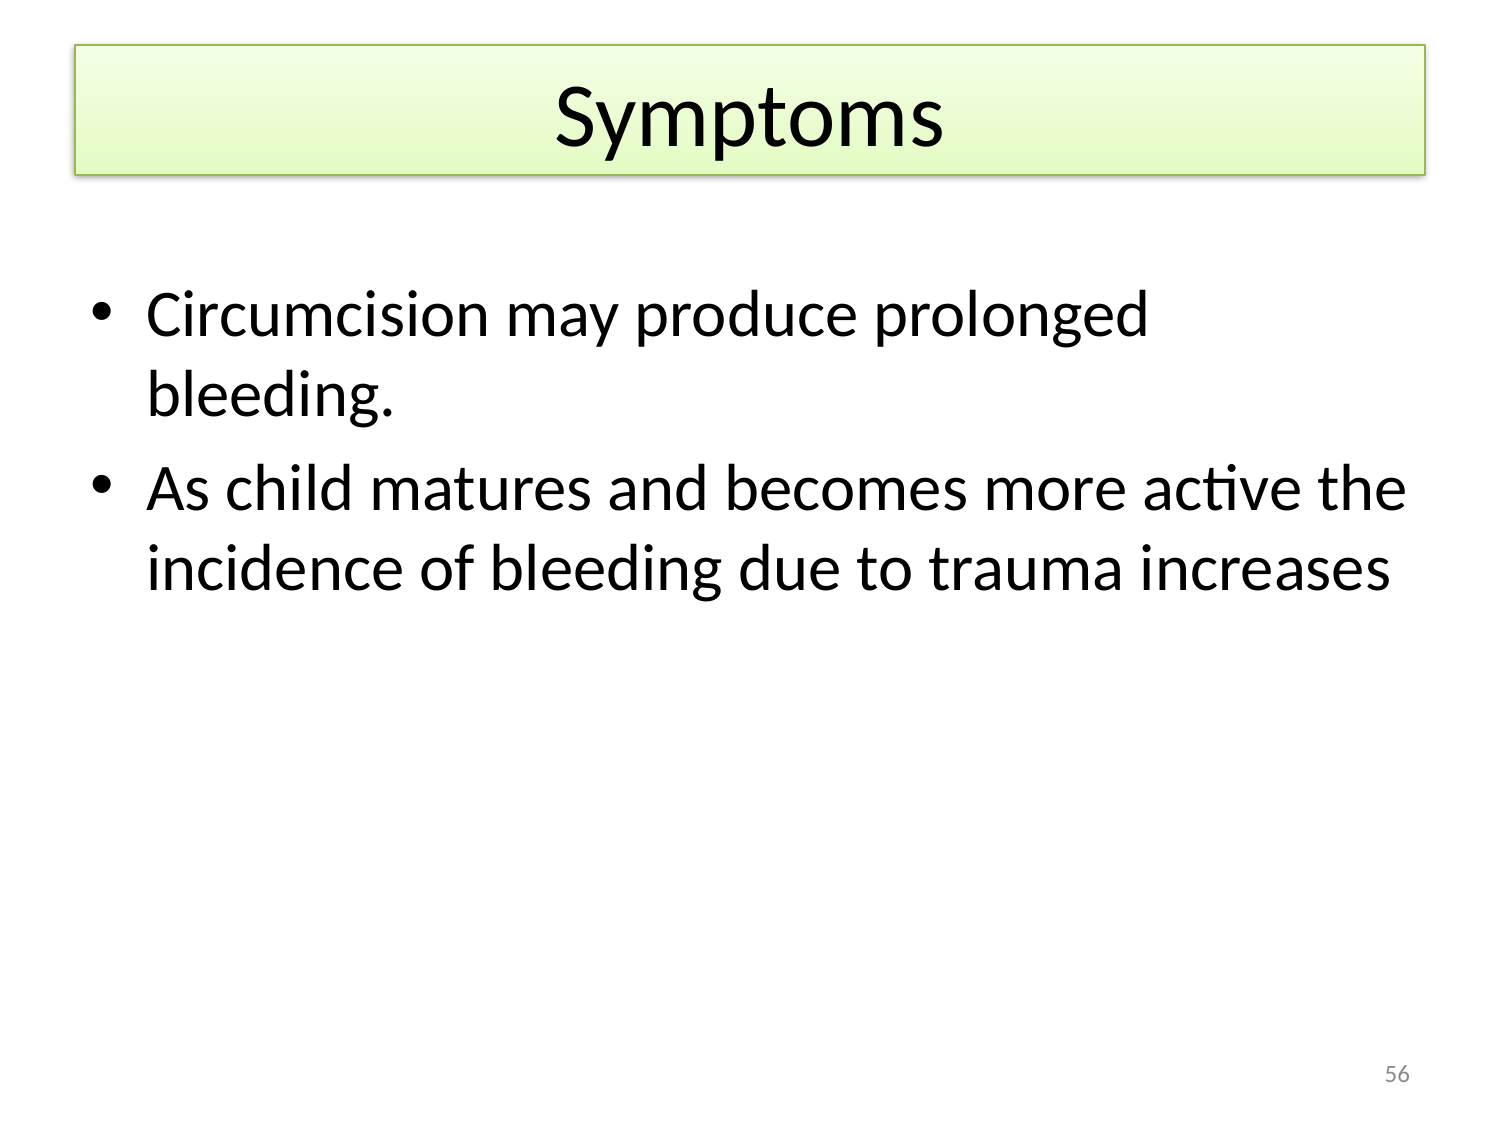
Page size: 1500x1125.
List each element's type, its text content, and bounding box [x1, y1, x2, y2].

title Symptoms [74, 44, 1426, 176]
slide_number 56 [1074, 1042, 1425, 1103]
list Circumcision may produce prolonged bleeding. As child matures and becomes more active the incidence of bleeding due to trauma increases [75, 262, 1425, 1005]
